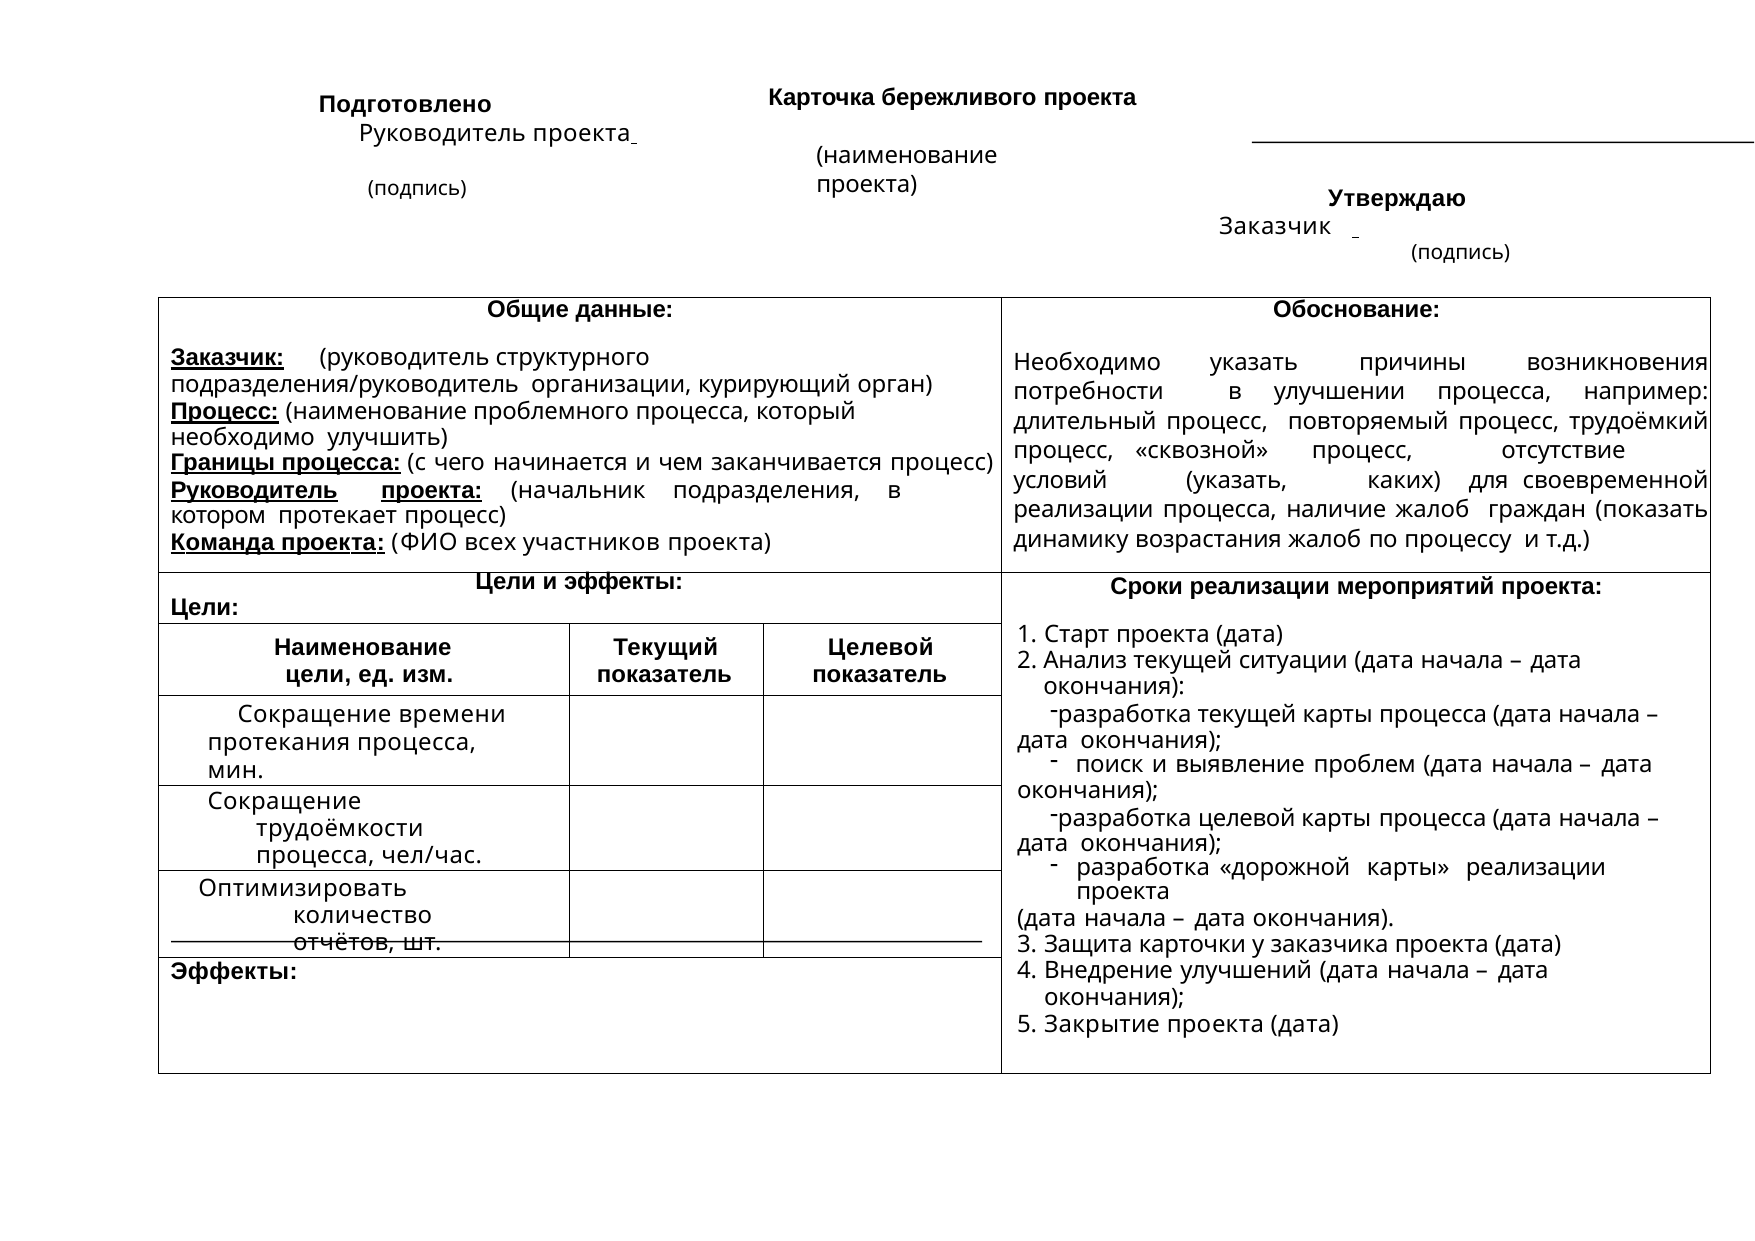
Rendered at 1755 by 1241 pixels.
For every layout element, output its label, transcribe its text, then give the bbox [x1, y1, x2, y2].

table_cell Текущий показатель [570, 624, 763, 695]
table_cell [764, 786, 1001, 870]
table_cell [570, 696, 763, 785]
text_box Карточка бережливого проекта [766, 78, 1142, 110]
table_header Общие данные: Заказчик: (руководитель структурного подразделения/руководитель организации, курирующий орган) Процесс: (наименование проблемного процесса, который необходимо улучшить) Границы процесса: (с чего начинается и чем заканчивается процесс) Руководитель проекта: (начальник подразделения, в котором протекает процесс) Команда проекта: (ФИО всех участников проекта) [159, 298, 1001, 572]
text_box Подготовлено Руководитель проекта (подпись) [150, 85, 678, 200]
table_cell Наименование цели, ед. изм. [159, 624, 569, 695]
table_cell [570, 871, 763, 940]
table_cell [570, 943, 763, 957]
table_cell [764, 696, 1001, 785]
table_cell Сроки реализации мероприятий проекта: Старт проекта (дата) Анализ текущей ситуации (дата начала – дата окончания): разработка текущей карты процесса (дата начала – дата окончания); поиск и выявление проблем (дата начала – дата окончания); разработка целевой карты процесса (дата начала – дата окончания); разработка «дорожной карты» реализации проекта (дата начала – дата окончания). Защита карточки у заказчика проекта (дата) Внедрение улучшений (дата начала – дата окончания); Закрытие проекта (дата) [1002, 573, 1710, 1073]
table_cell Эффекты: [159, 958, 1001, 1073]
table_cell Цели и эффекты: Цели: [159, 573, 1001, 623]
table_header Обоснование: Необходимо указать причины возникновения потребности в улучшении процесса, например: длительный процесс, повторяемый процесс, трудоёмкий процесс, «сквозной» процесс, отсутствие условий (указать, каких) для своевременной реализации процесса, наличие жалоб граждан (показать динамику возрастания жалоб по процессу и т.д.) [1002, 298, 1710, 572]
text_box (наименование проекта) [814, 137, 1092, 198]
table_cell Оптимизировать количество отчётов, шт. [159, 871, 569, 957]
table_cell Целевой показатель [764, 624, 1001, 695]
table_cell Сокращение времени протекания процесса, мин. [159, 696, 569, 785]
table_cell [764, 871, 1001, 957]
table_cell Сокращение трудоёмкости процесса, чел/час. [159, 786, 569, 870]
text_box Утверждаю Заказчик (подпись) [1217, 179, 1600, 264]
table_cell [570, 786, 763, 870]
